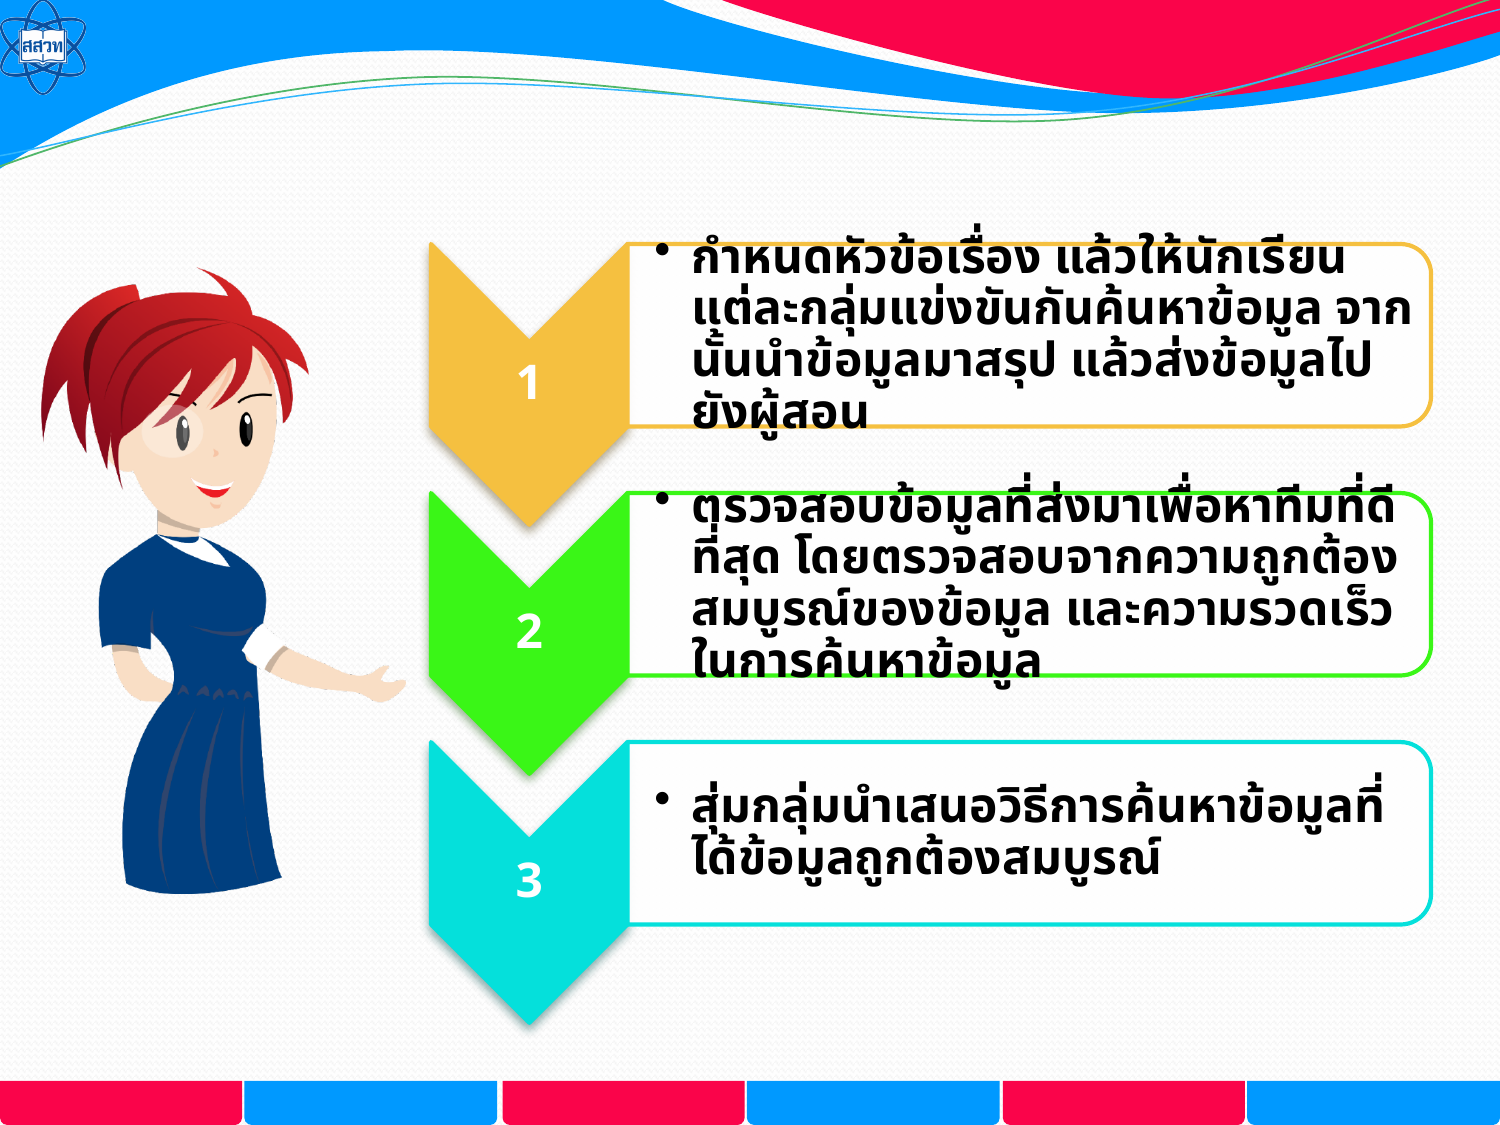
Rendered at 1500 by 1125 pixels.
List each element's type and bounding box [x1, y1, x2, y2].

picture [0, 0, 86, 95]
picture [41, 266, 406, 894]
text_box [430, 243, 1432, 1024]
